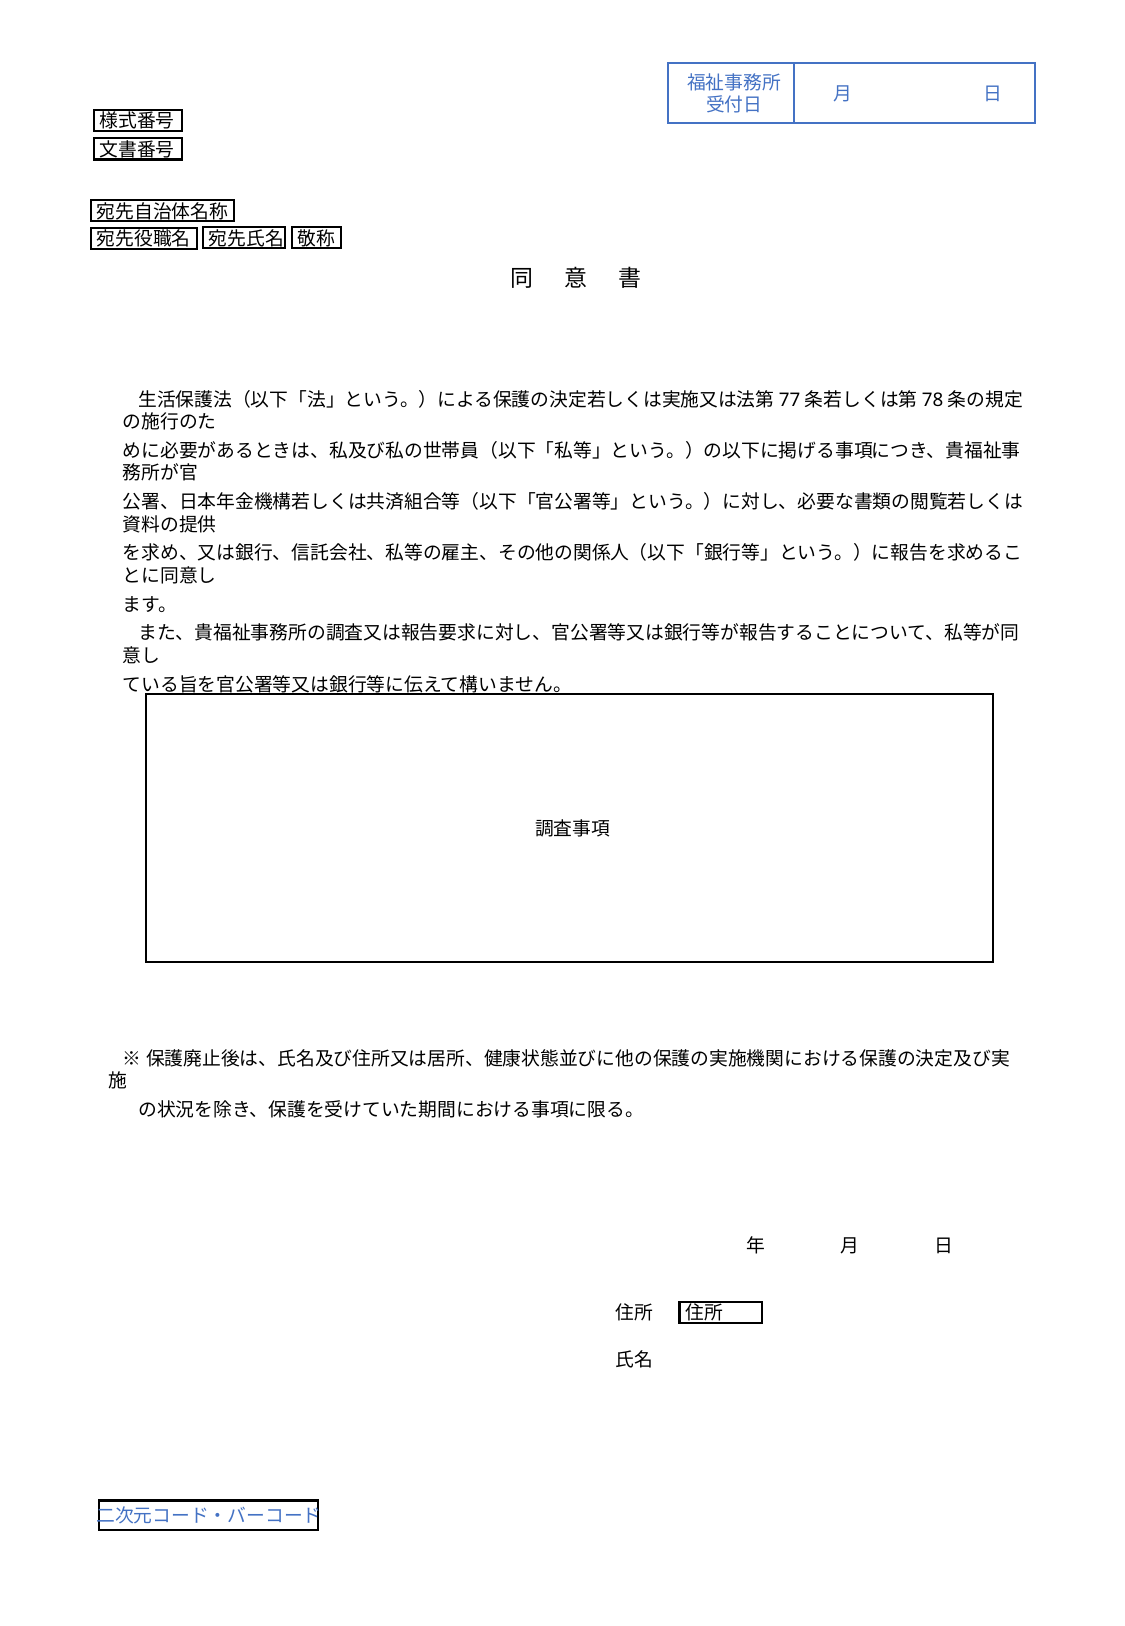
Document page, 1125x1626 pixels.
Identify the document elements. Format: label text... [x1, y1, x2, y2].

text_box 二次元コード・バーコード [98, 1499, 319, 1531]
text_box 文書番号 [93, 137, 183, 161]
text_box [609, 1282, 972, 1390]
text_box 年 月 日 [608, 1214, 1040, 1276]
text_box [90, 200, 342, 249]
text_box 様式番号 [93, 109, 183, 132]
text_box 調査事項 [145, 693, 994, 963]
text_box 同 意 書 生活保護法（以下「法」という。）による保護の決定若しくは実施又は法第77条若しくは第78条の規定の施行のた めに必要があるときは、私及び私の世帯員（以下「私等」という。）の以下に掲げる事項につき、貴福祉事務所が官 公署、日本年金機構若しくは共済組合等（以下「官公署等」という。）に対し、必要な書類の閲覧若しくは資料の提供 を求め、又は銀行、信託会社、私等の雇主、その他の関係人（以下「銀行等」という。）に報告を求めることに同意し ます。 また、貴福祉事務所の調査又は報告要求に対し、官公署等又は銀行等が報告することについて、私等が同意し ている旨を官公署等又は銀行等に伝えて構いません。 ※保護廃止後は、氏名及び住所又は居所、健康状態並びに他の保護の実施機関における保護の決定及び実施 の状況を除き、保護を受けていた期間における事項に限る。 [93, 233, 1039, 1128]
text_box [668, 63, 1035, 124]
